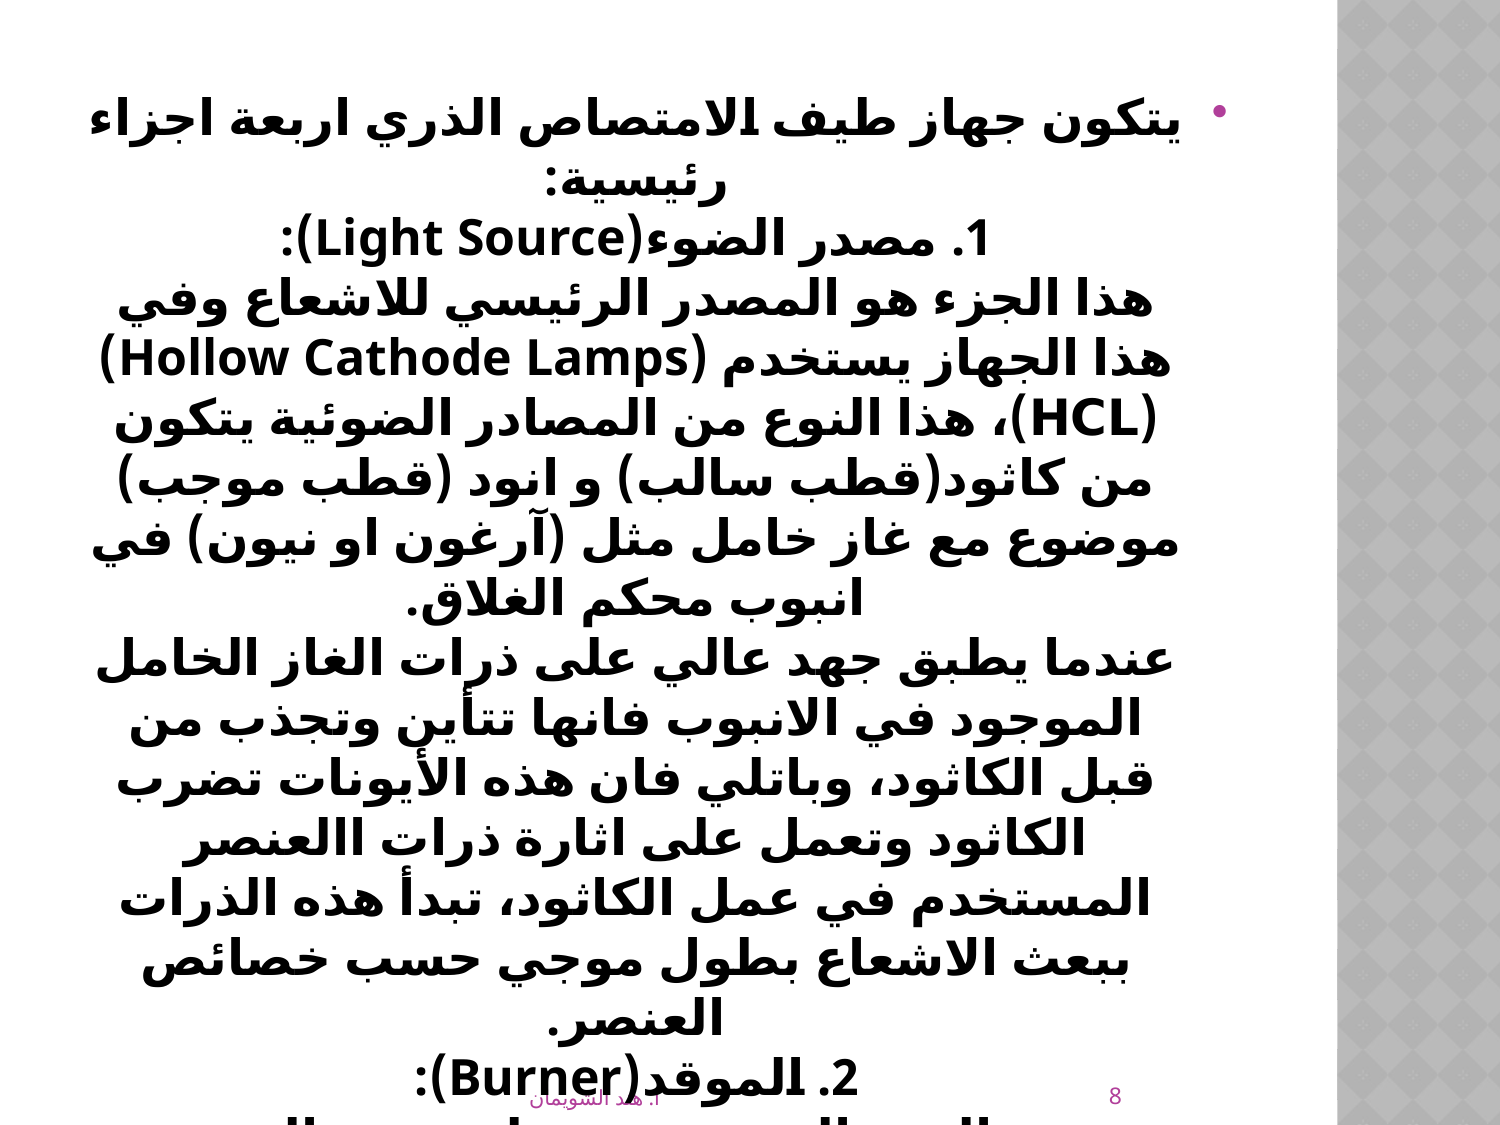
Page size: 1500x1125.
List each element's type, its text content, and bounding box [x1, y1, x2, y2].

list يتكون جهاز طيف الامتصاص الذري اربعة اجزاء رئيسية: 1. مصدر الضوء(Light Source): هذا الجزء هو المصدر الرئيسي للاشعاع وفي هذا الجهاز يستخدم (Hollow Cathode Lamps) (HCL)، هذا النوع من المصادر الضوئية يتكون من كاثود(قطب سالب) و انود (قطب موجب) موضوع مع غاز خامل مثل (آرغون او نيون) في انبوب محكم الغلاق. عندما يطبق جهد عالي على ذرات الغاز الخامل الموجود في الانبوب فانها تتأين وتجذب من قبل الكاثود، وباتلي فان هذه الأيونات تضرب الكاثود وتعمل على اثارة ذرات االعنصر المستخدم في عمل الكاثود، تبدأ هذه الذرات ببعث الاشعاع بطول موجي حسب خصائص العنصر. 2. الموقد(Burner): وهو الجزء الذي يستخدم لتسخين العينة. [64, 78, 1253, 1000]
footer ا. هند الشويمان [75, 1075, 675, 1114]
slide_number 8 [1025, 1075, 1122, 1113]
